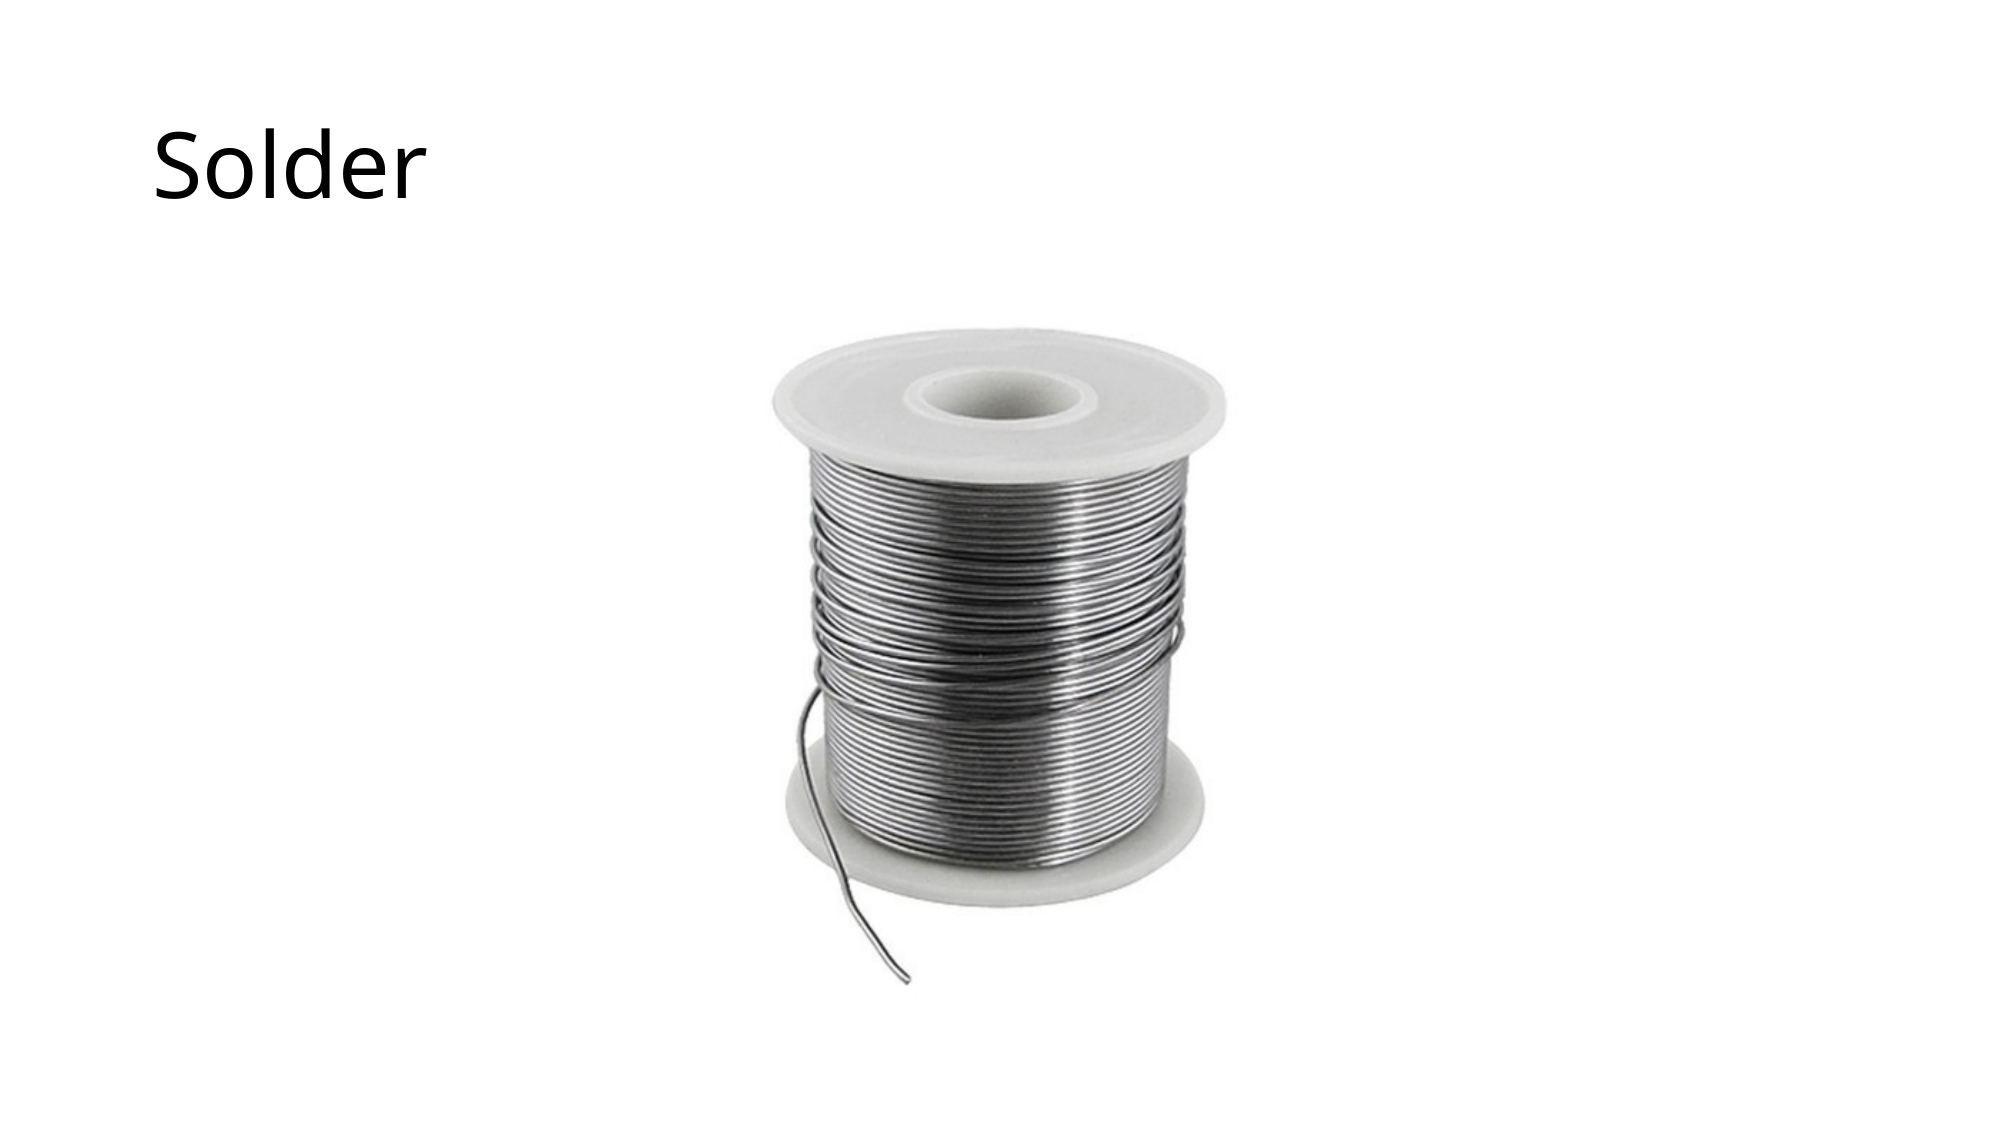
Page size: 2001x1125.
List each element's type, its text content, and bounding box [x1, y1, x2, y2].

title Solder [137, 59, 1863, 278]
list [643, 299, 1357, 1014]
